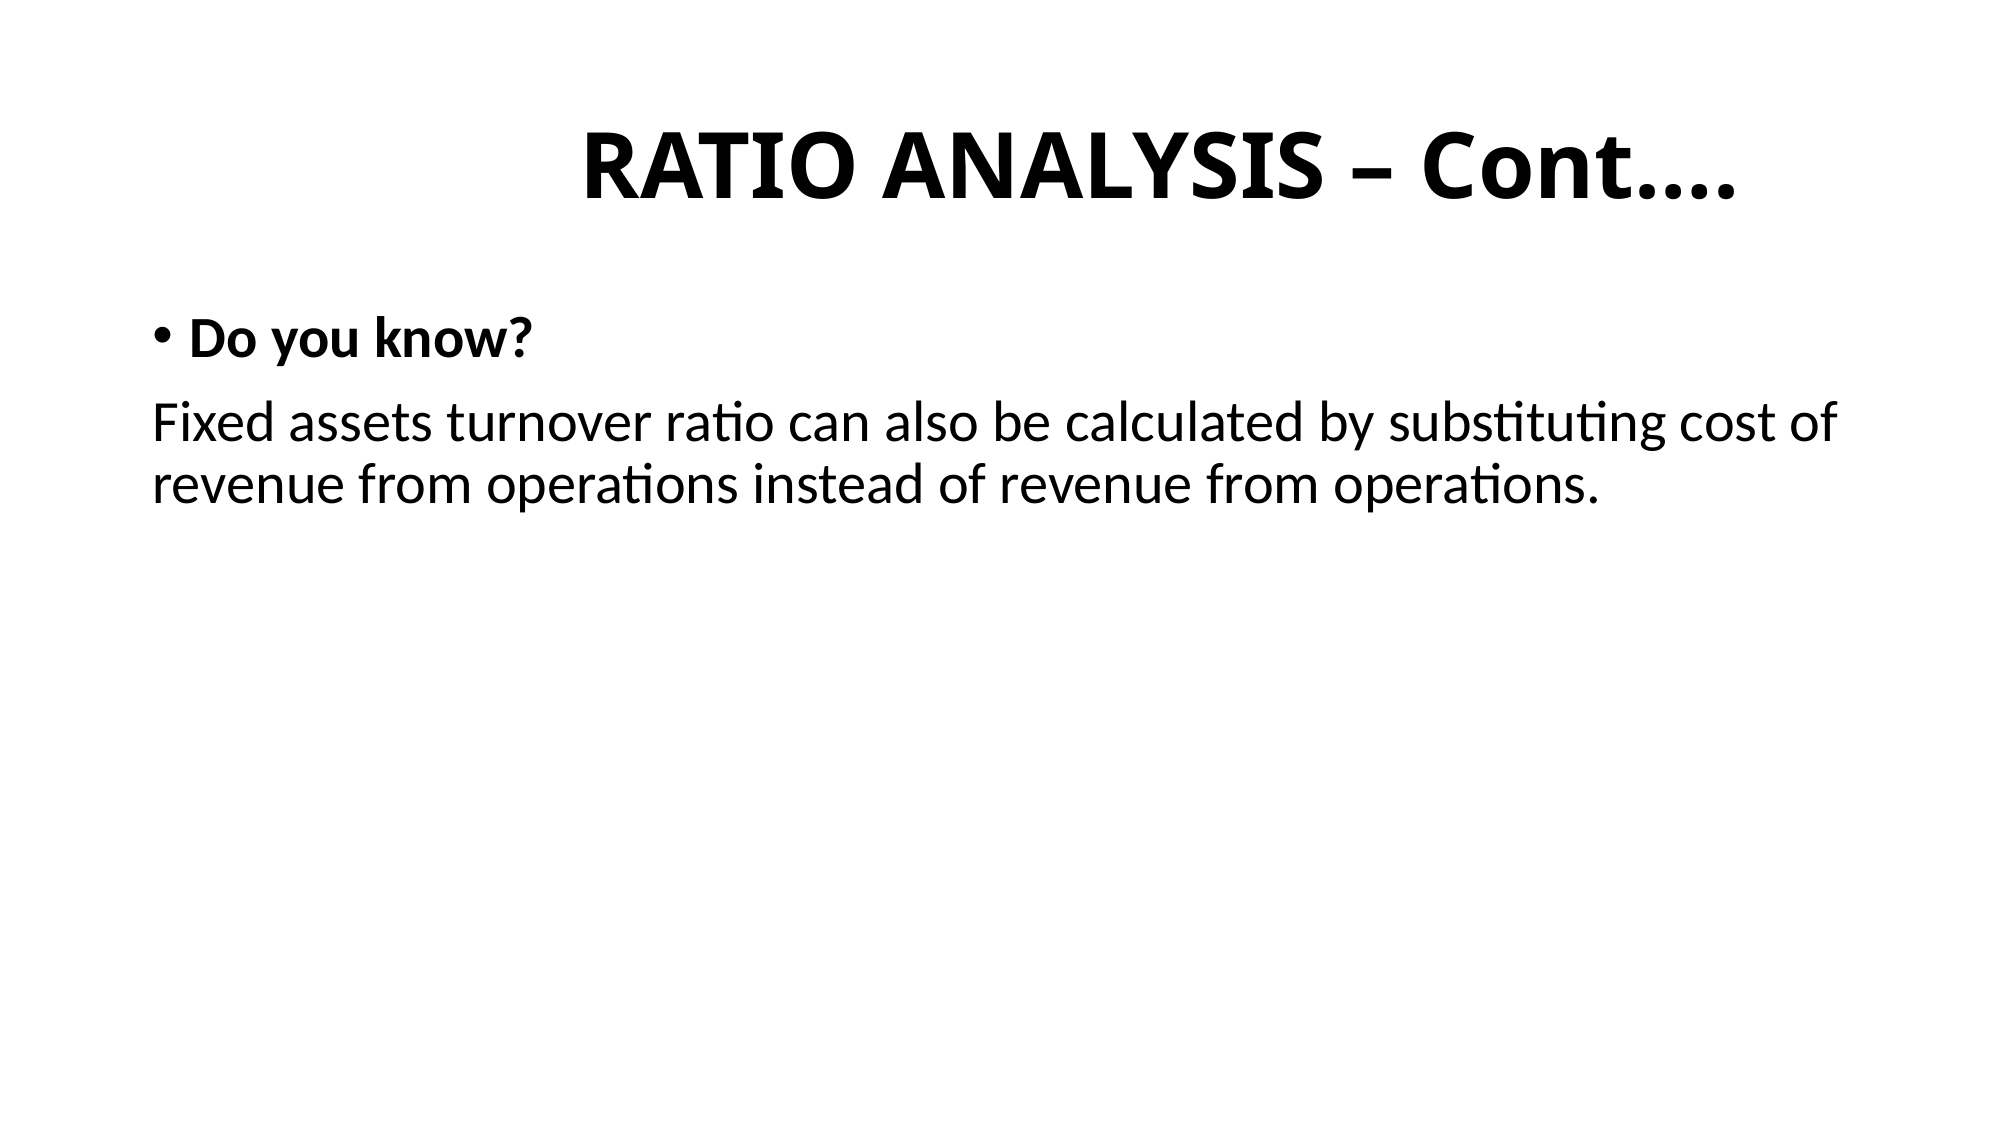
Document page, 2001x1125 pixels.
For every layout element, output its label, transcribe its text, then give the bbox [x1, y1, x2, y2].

title RATIO ANALYSIS – Cont…. [137, 59, 1863, 278]
list Do you know? Fixed assets turnover ratio can also be calculated by substituting cost of revenue from operations instead of revenue from operations. [137, 299, 1863, 1014]
